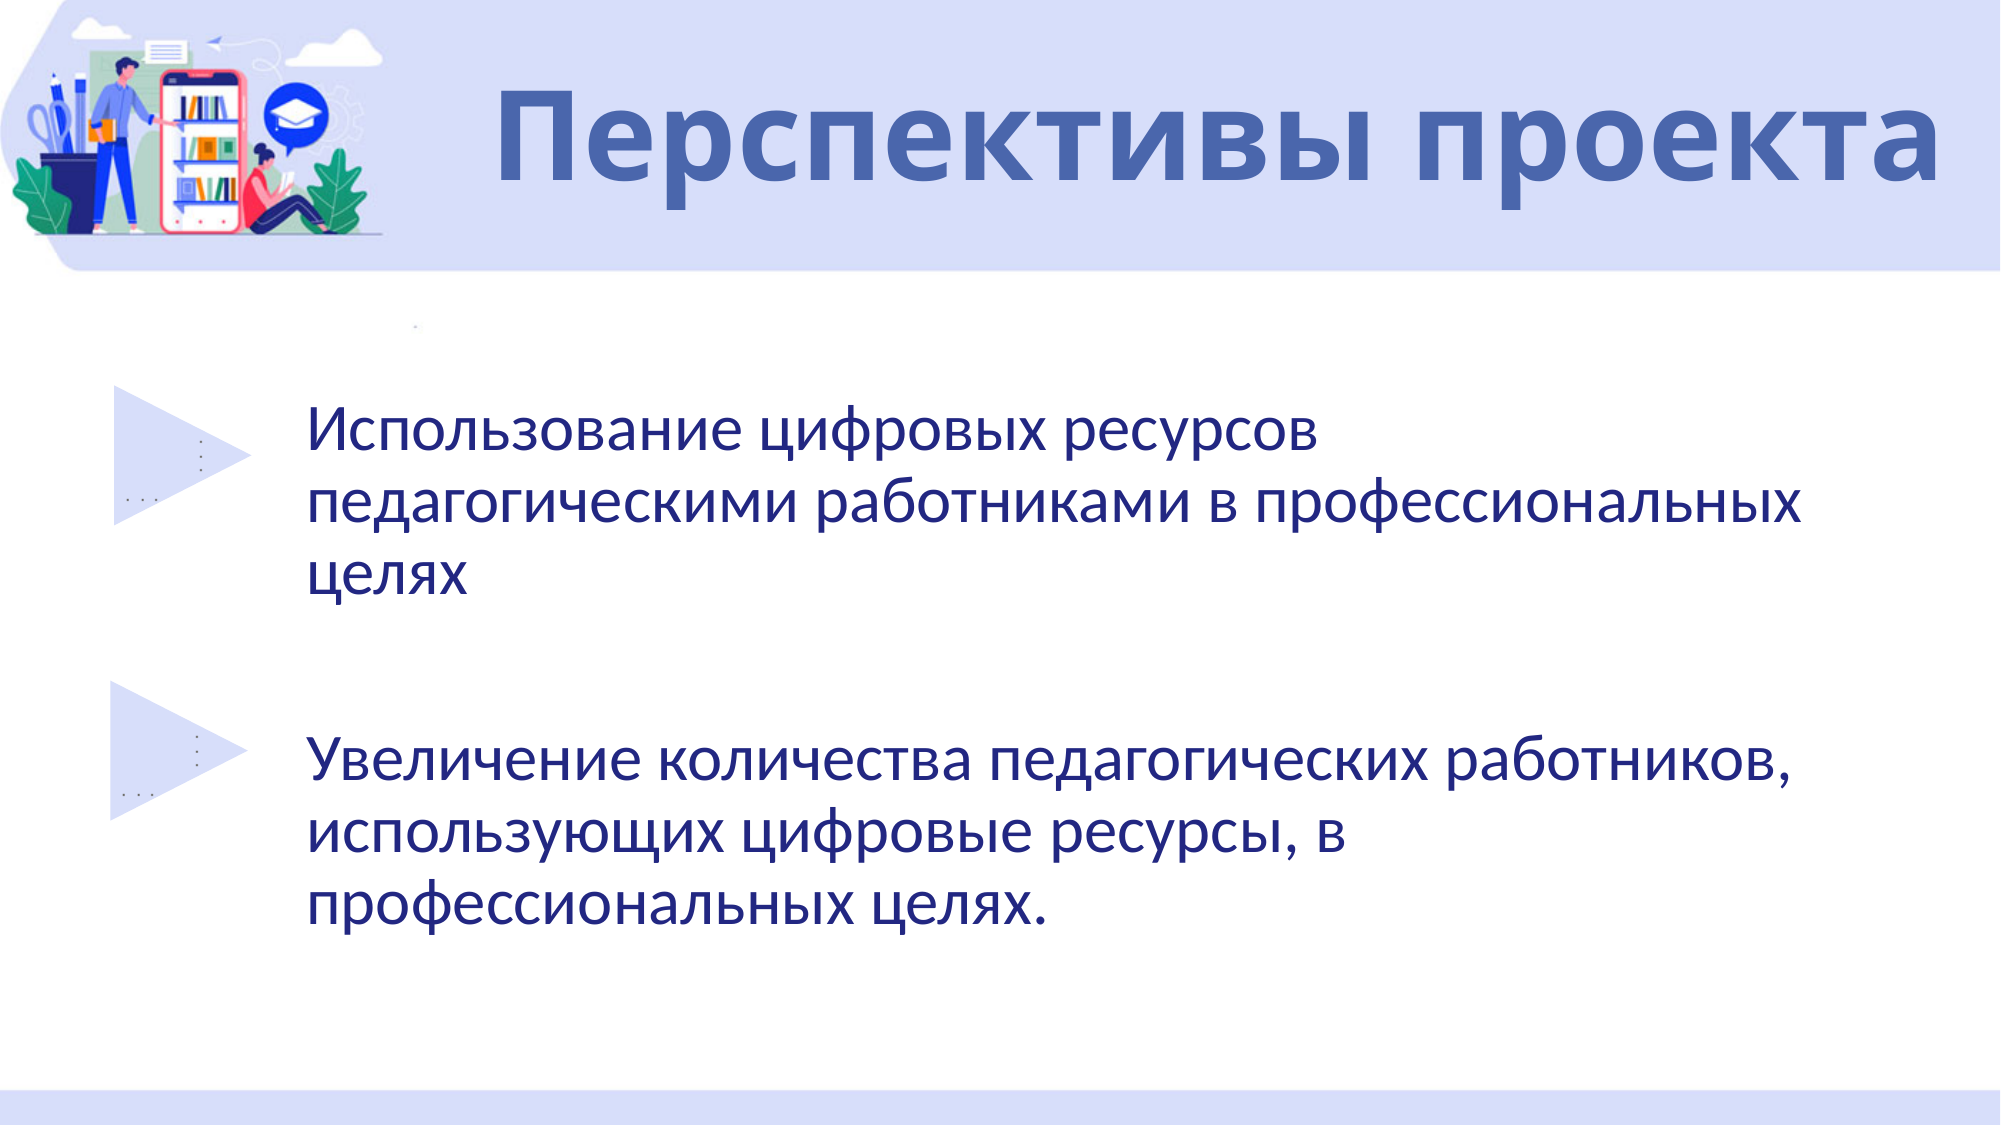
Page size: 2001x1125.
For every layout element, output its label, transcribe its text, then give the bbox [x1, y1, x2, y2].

list Использование цифровых ресурсов педагогическими работниками в профессиональных целях Увеличение количества педагогических работников, использующих цифровые ресурсы, в профессиональных целях. [291, 385, 1840, 1058]
picture [0, 0, 2001, 1125]
title Перспективы проекта [475, 31, 1965, 249]
